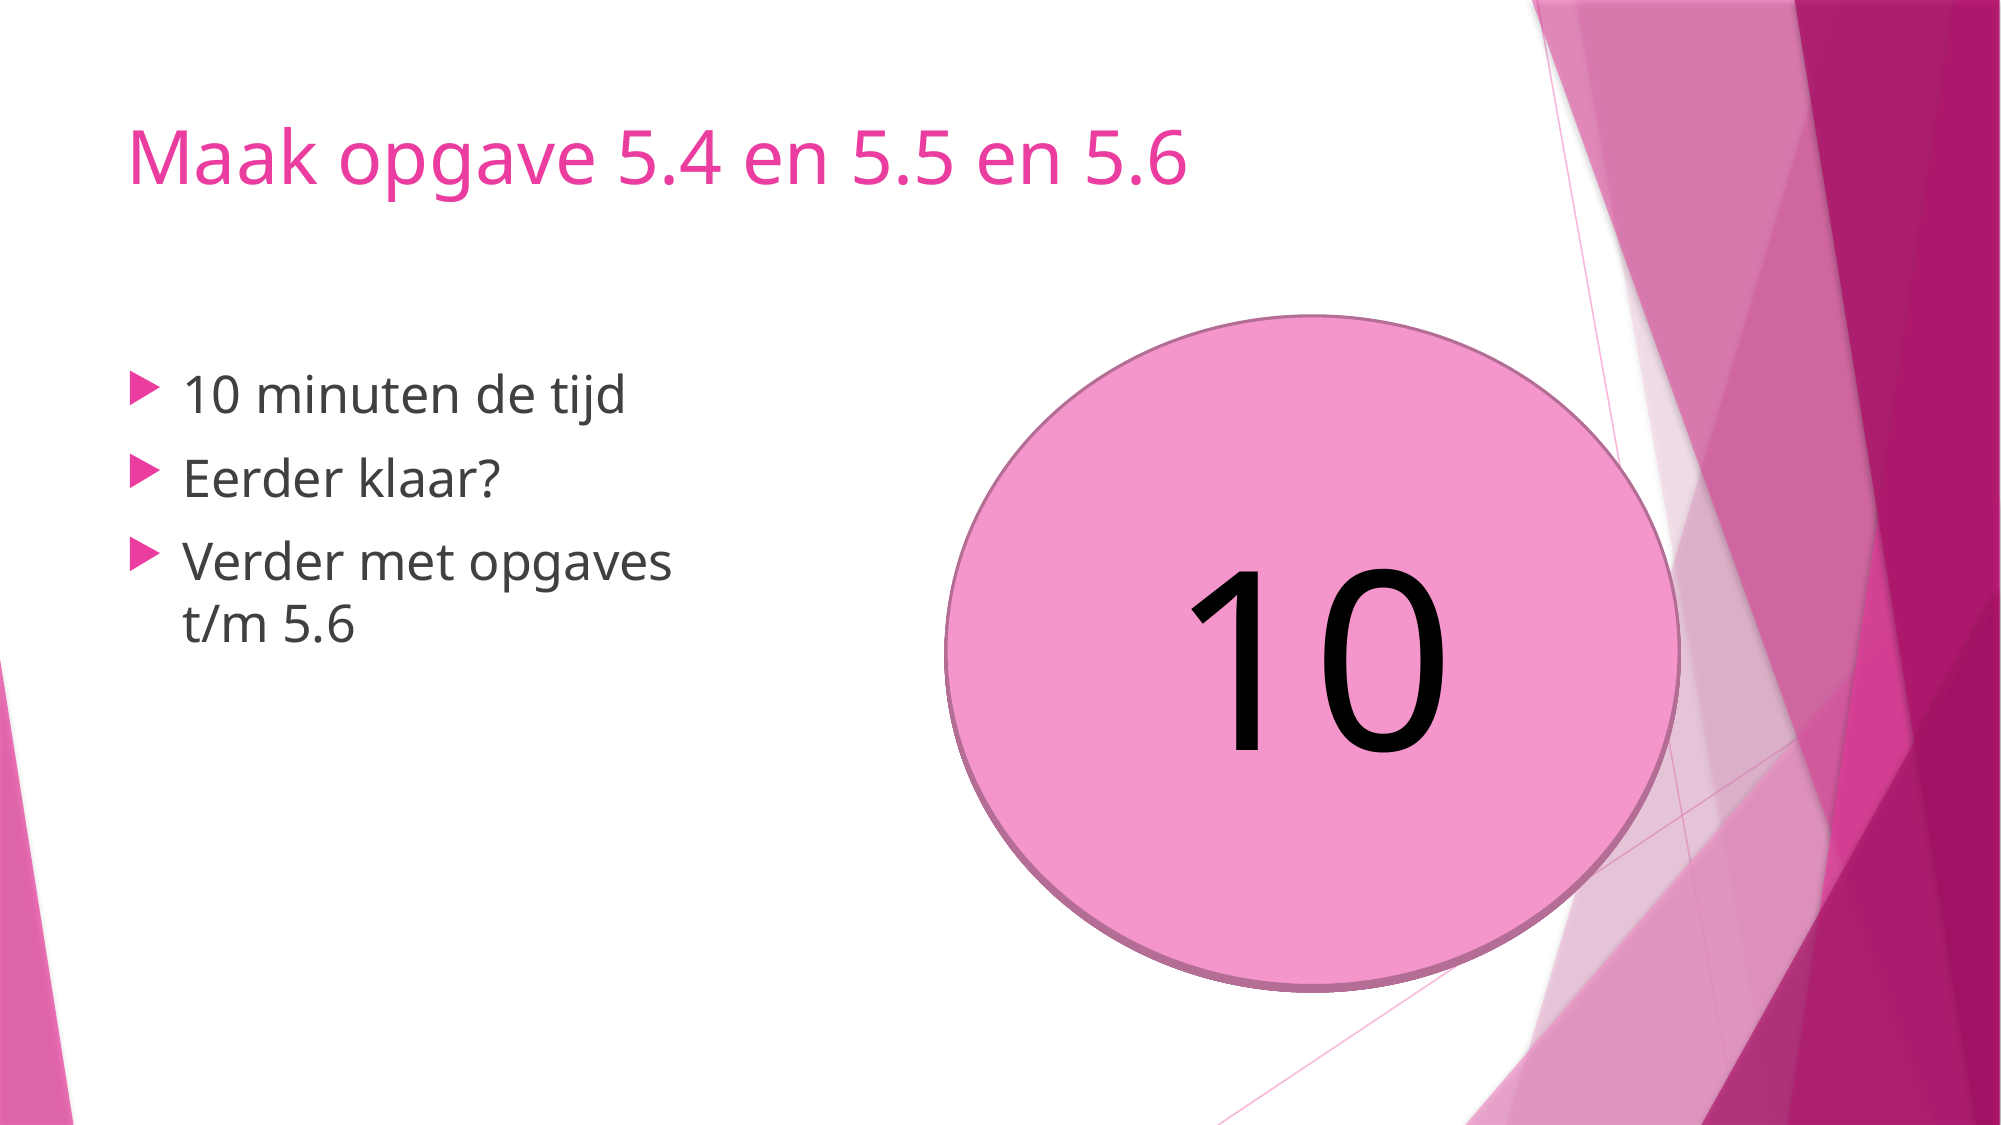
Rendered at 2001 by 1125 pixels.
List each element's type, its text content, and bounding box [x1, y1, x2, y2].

text_box 10 [944, 314, 1681, 988]
text_box 7 [961, 748, 1667, 993]
text_box 9 [958, 742, 1668, 990]
list 10 minuten de tijd Eerder klaar? Verder met opgaves t/m 5.6 [111, 354, 774, 992]
title Maak opgave 5.4 en 5.5 en 5.6 [111, 101, 1522, 319]
